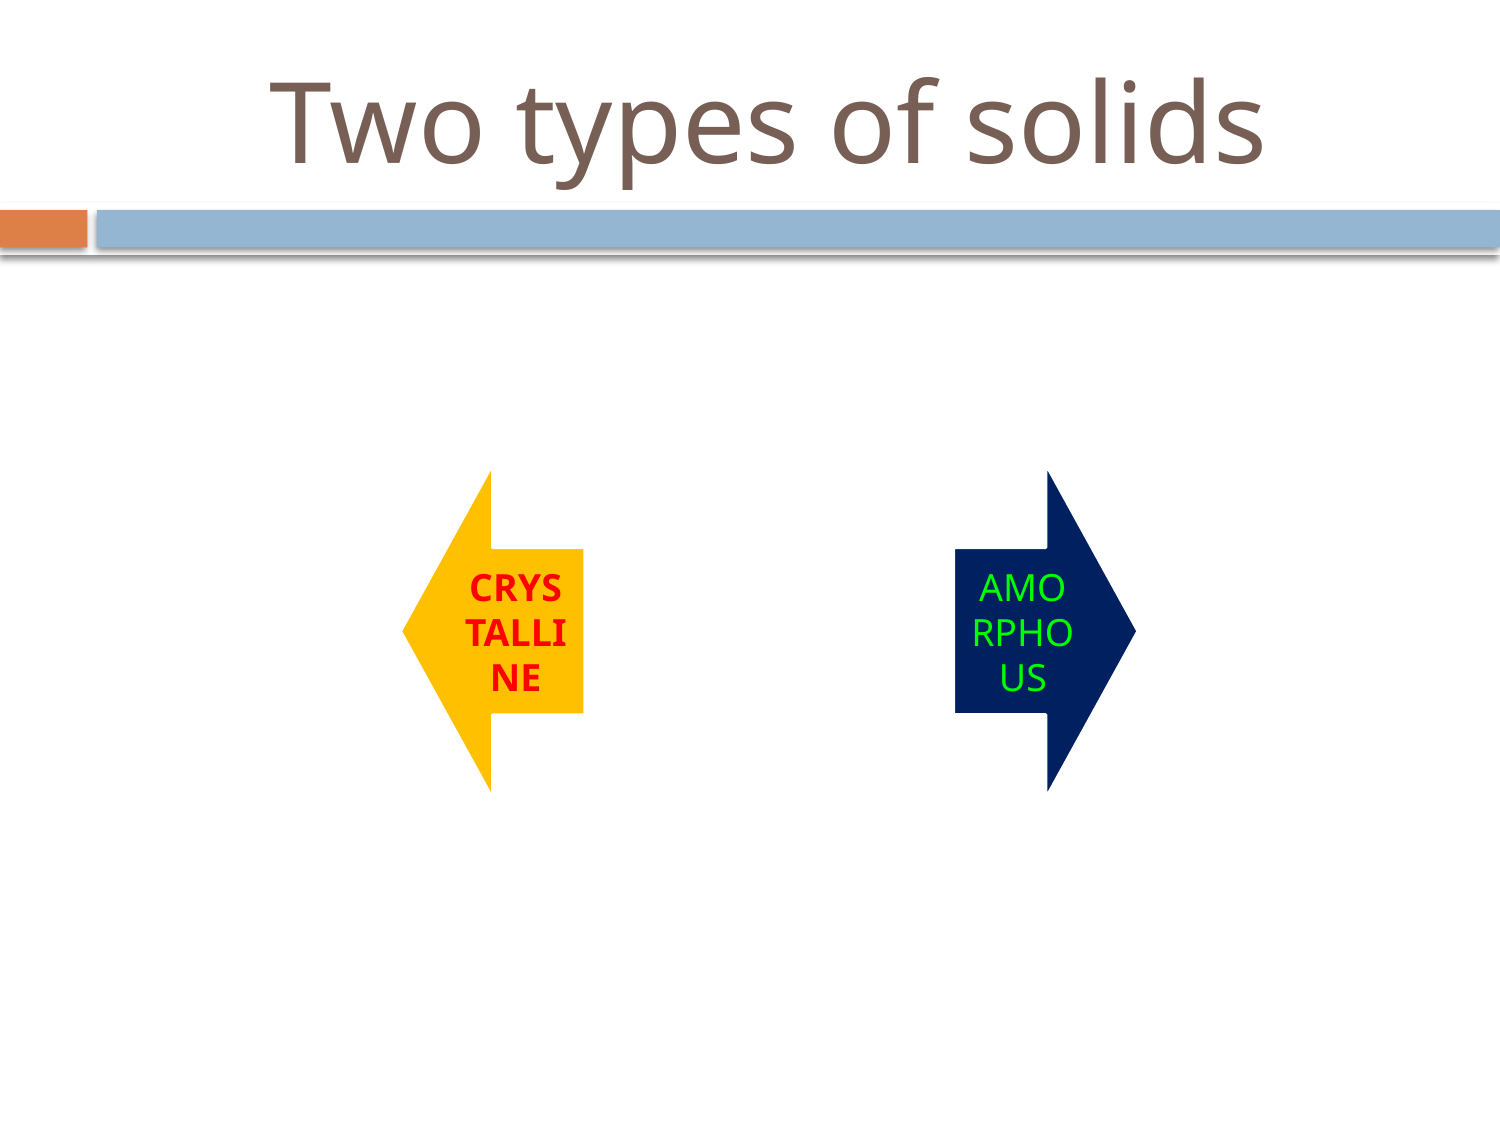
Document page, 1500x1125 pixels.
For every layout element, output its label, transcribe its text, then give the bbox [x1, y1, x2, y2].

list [100, 262, 1439, 1001]
title Two types of solids [100, 37, 1438, 200]
